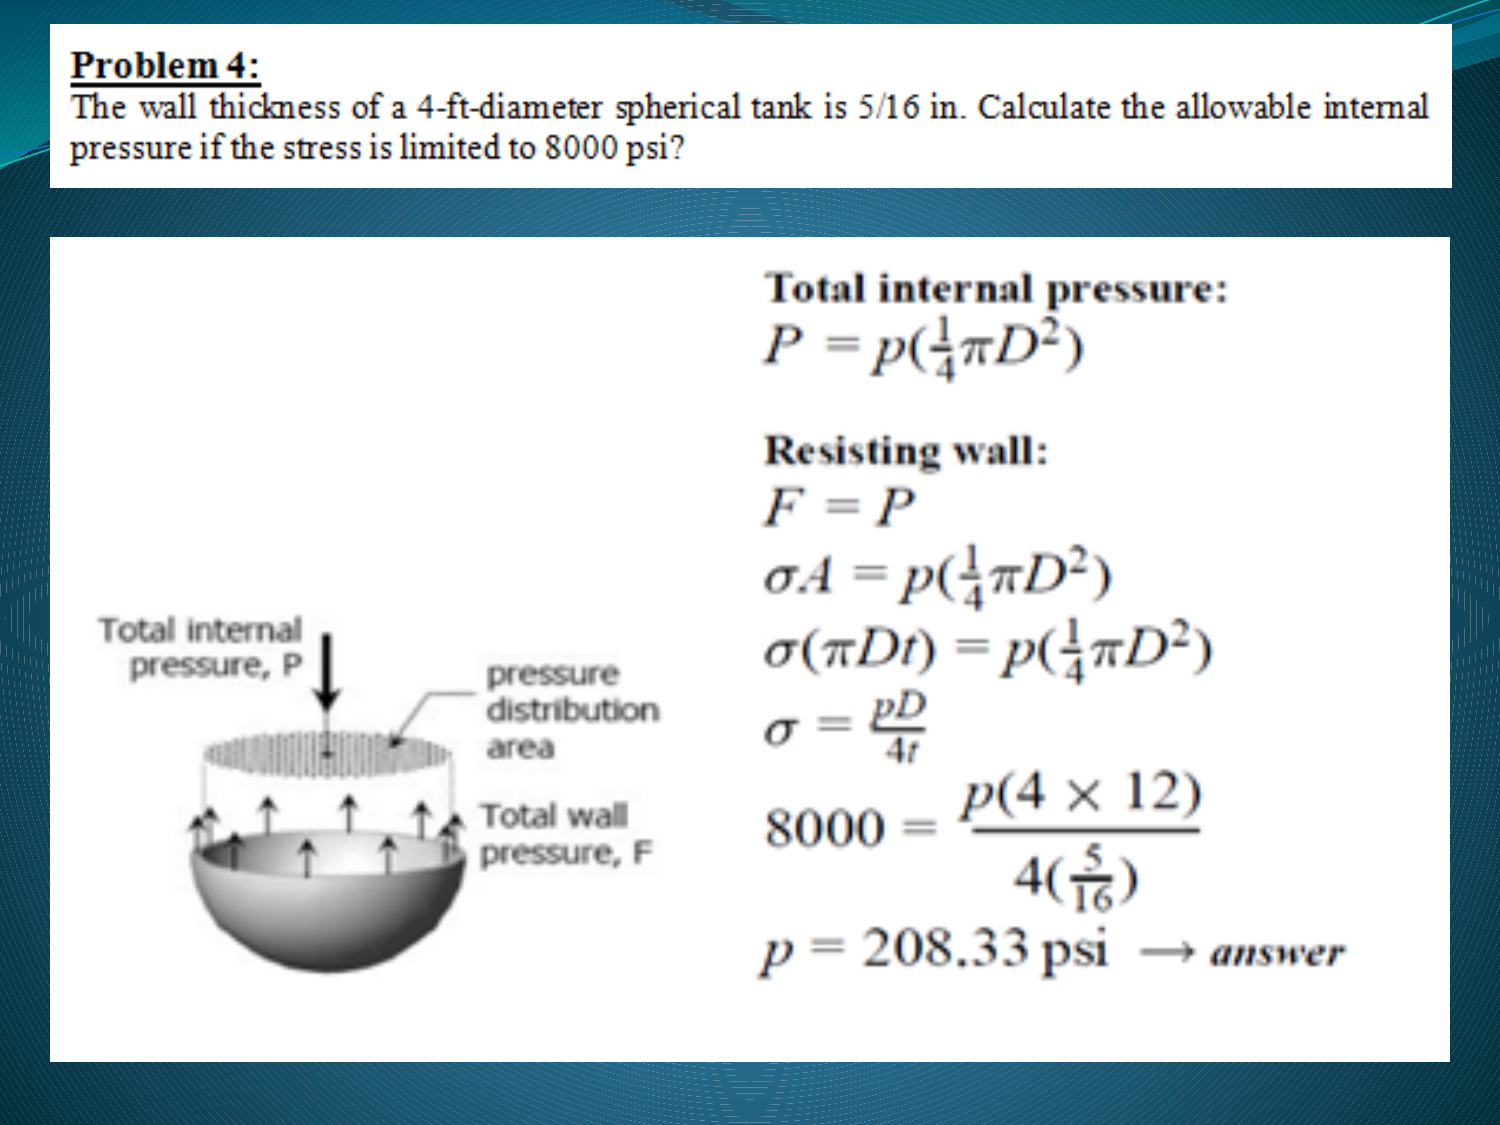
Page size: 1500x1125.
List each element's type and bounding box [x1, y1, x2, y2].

picture [49, 24, 1452, 188]
picture [49, 237, 1451, 1063]
